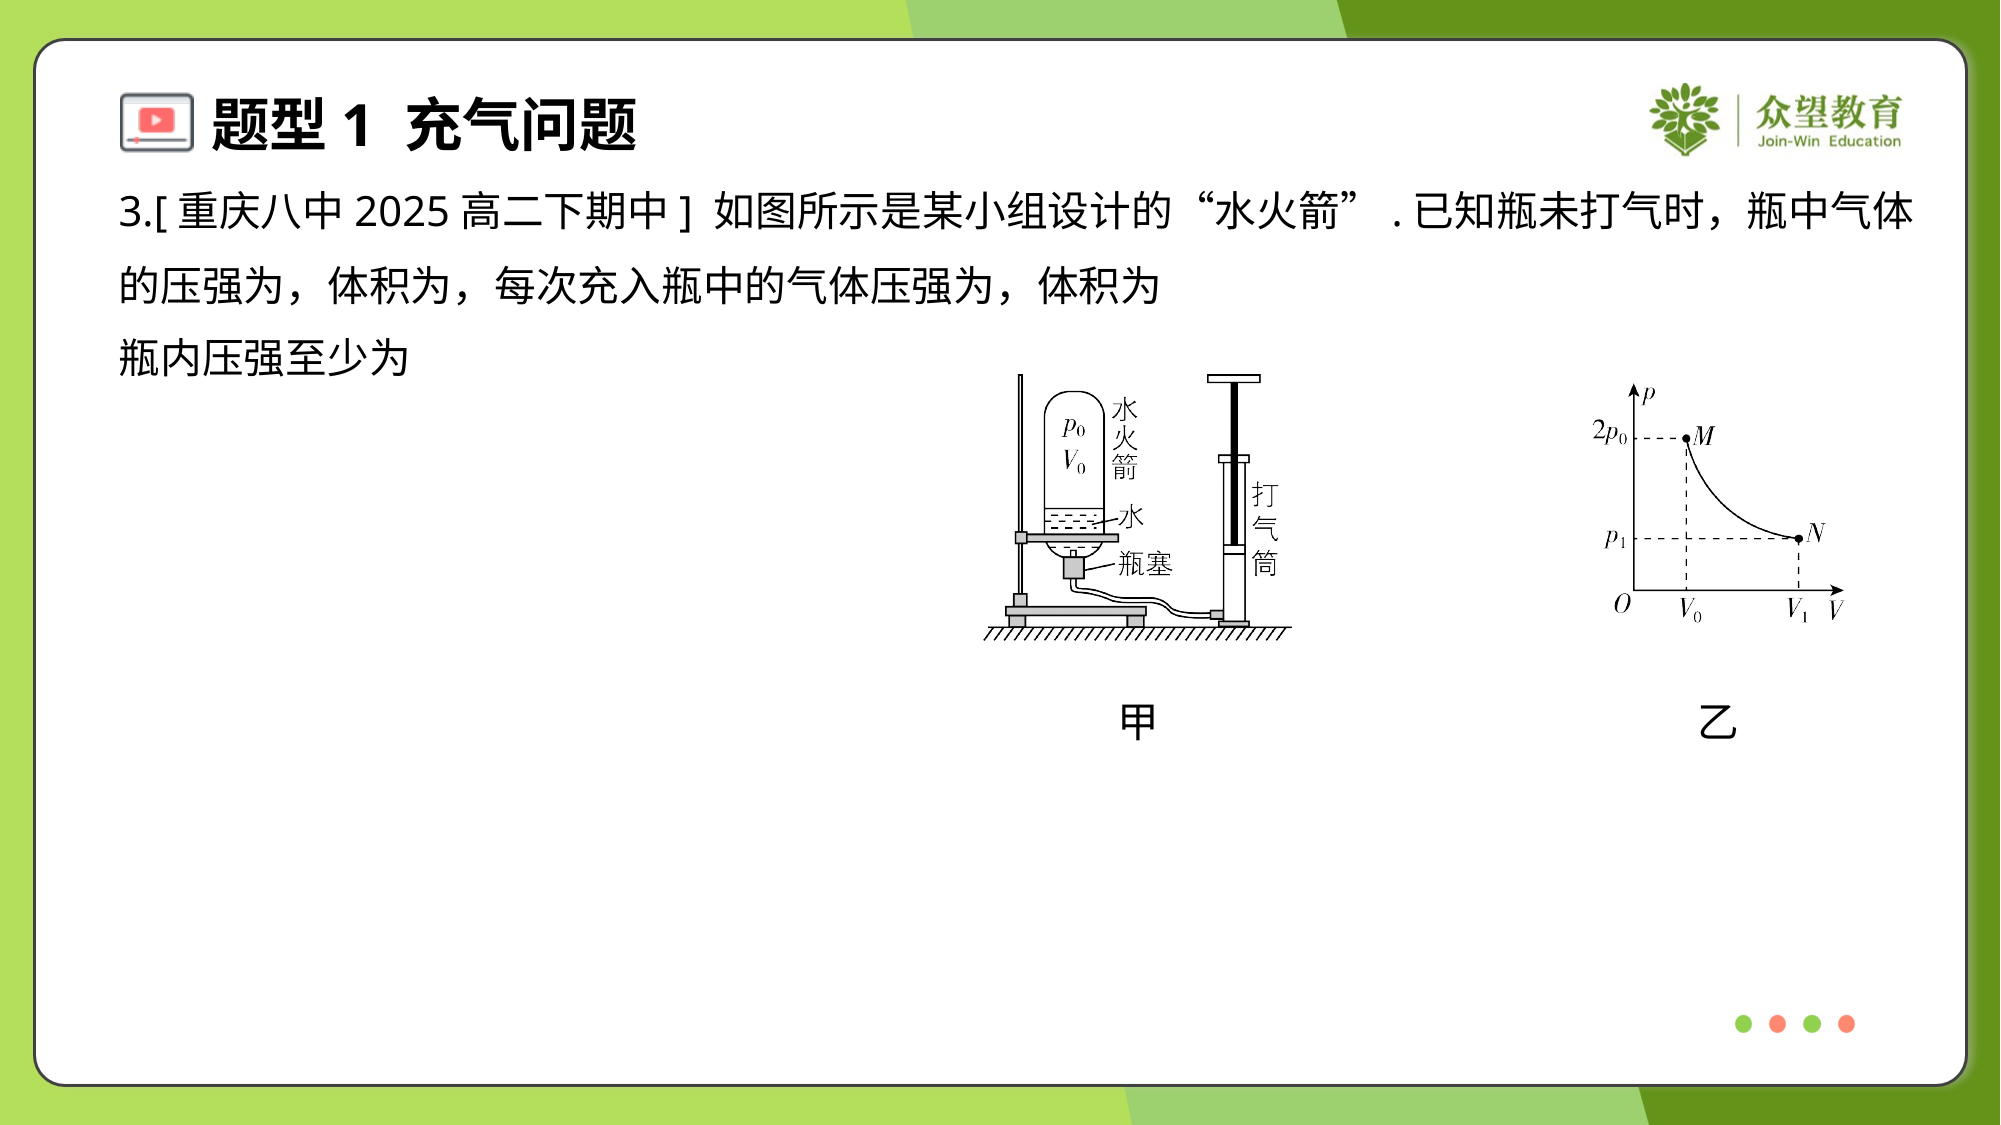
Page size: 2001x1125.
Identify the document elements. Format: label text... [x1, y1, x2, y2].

picture [0, 0, 2000, 1125]
text_box 乙 [1692, 671, 1744, 805]
text_box 甲 [1112, 671, 1164, 805]
